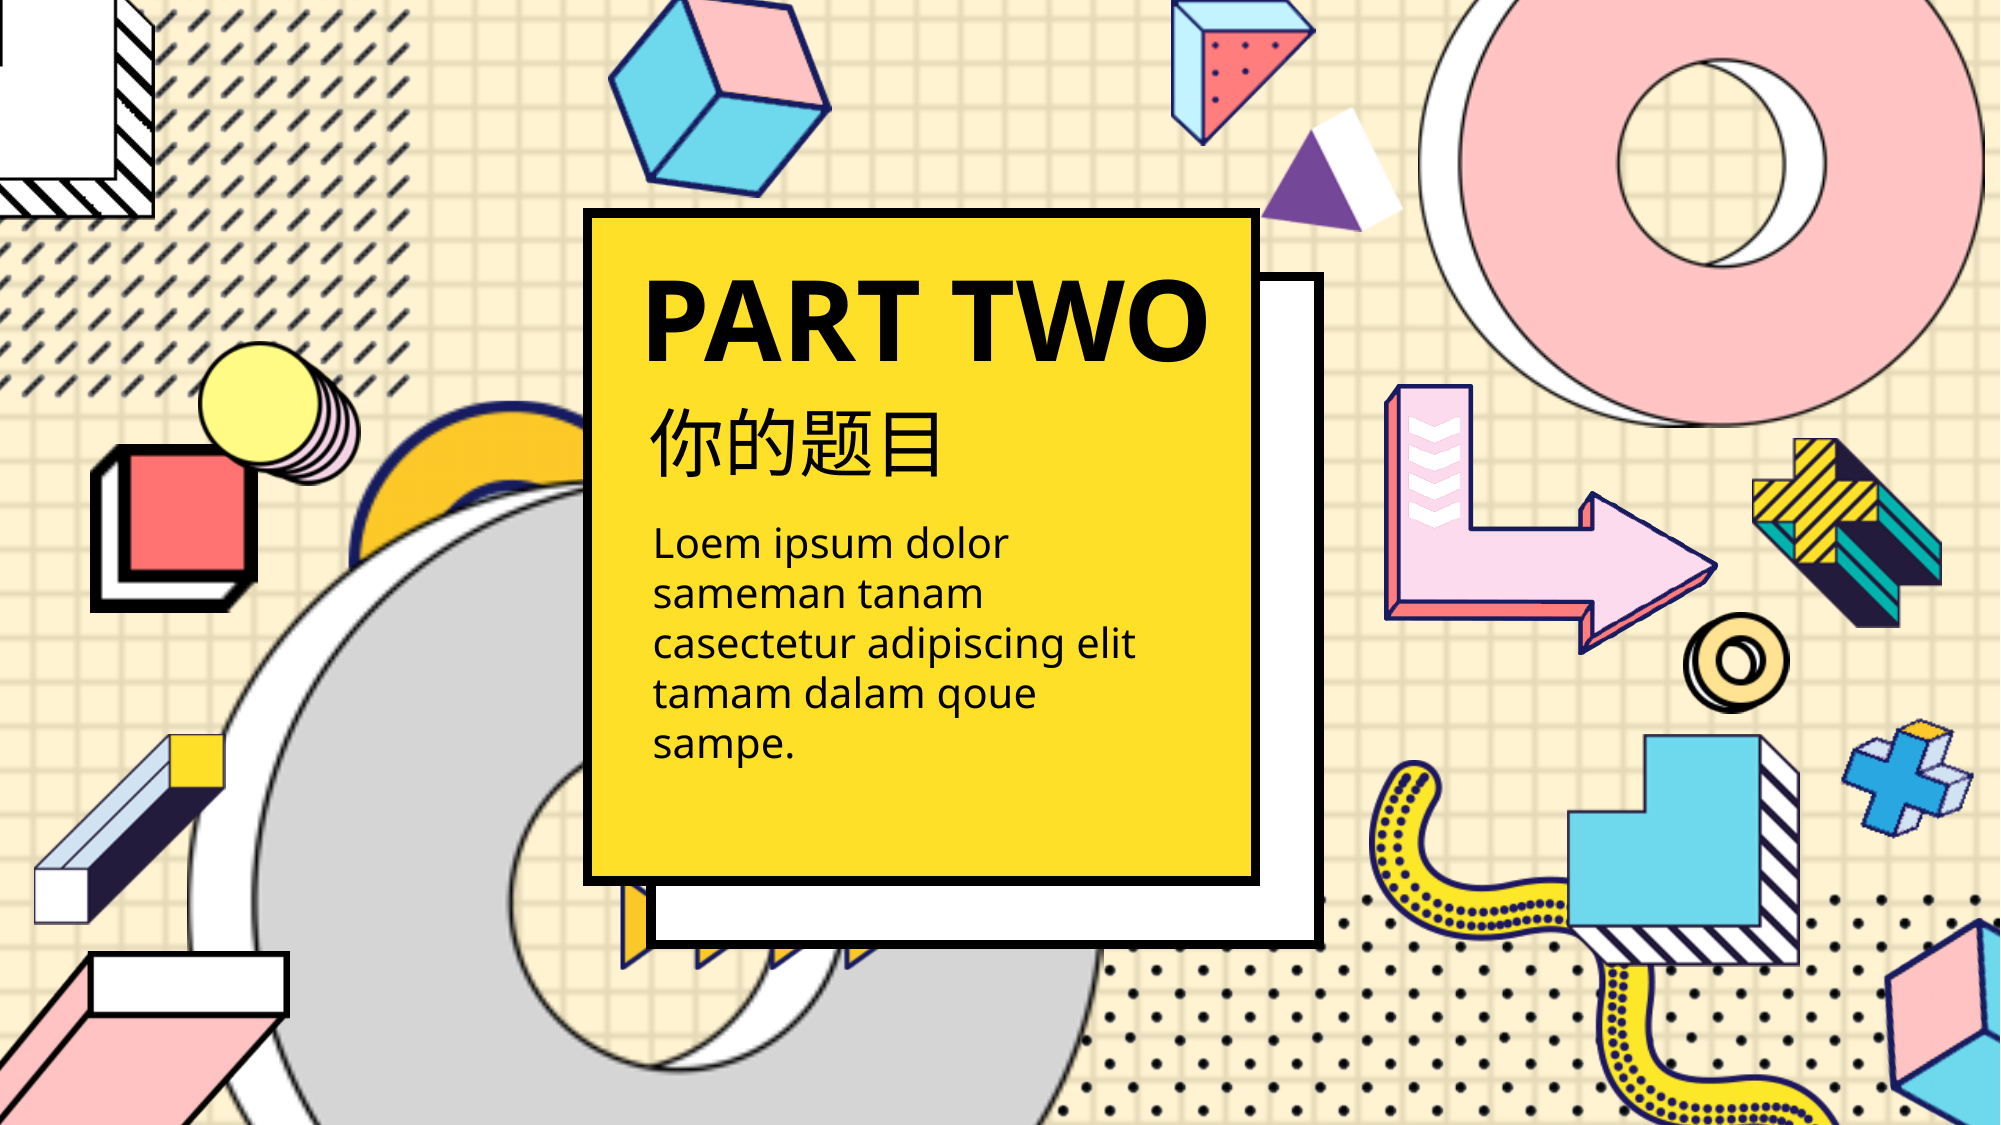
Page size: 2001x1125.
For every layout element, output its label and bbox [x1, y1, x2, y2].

text_box [587, 212, 1320, 945]
picture [0, 0, 2000, 1125]
